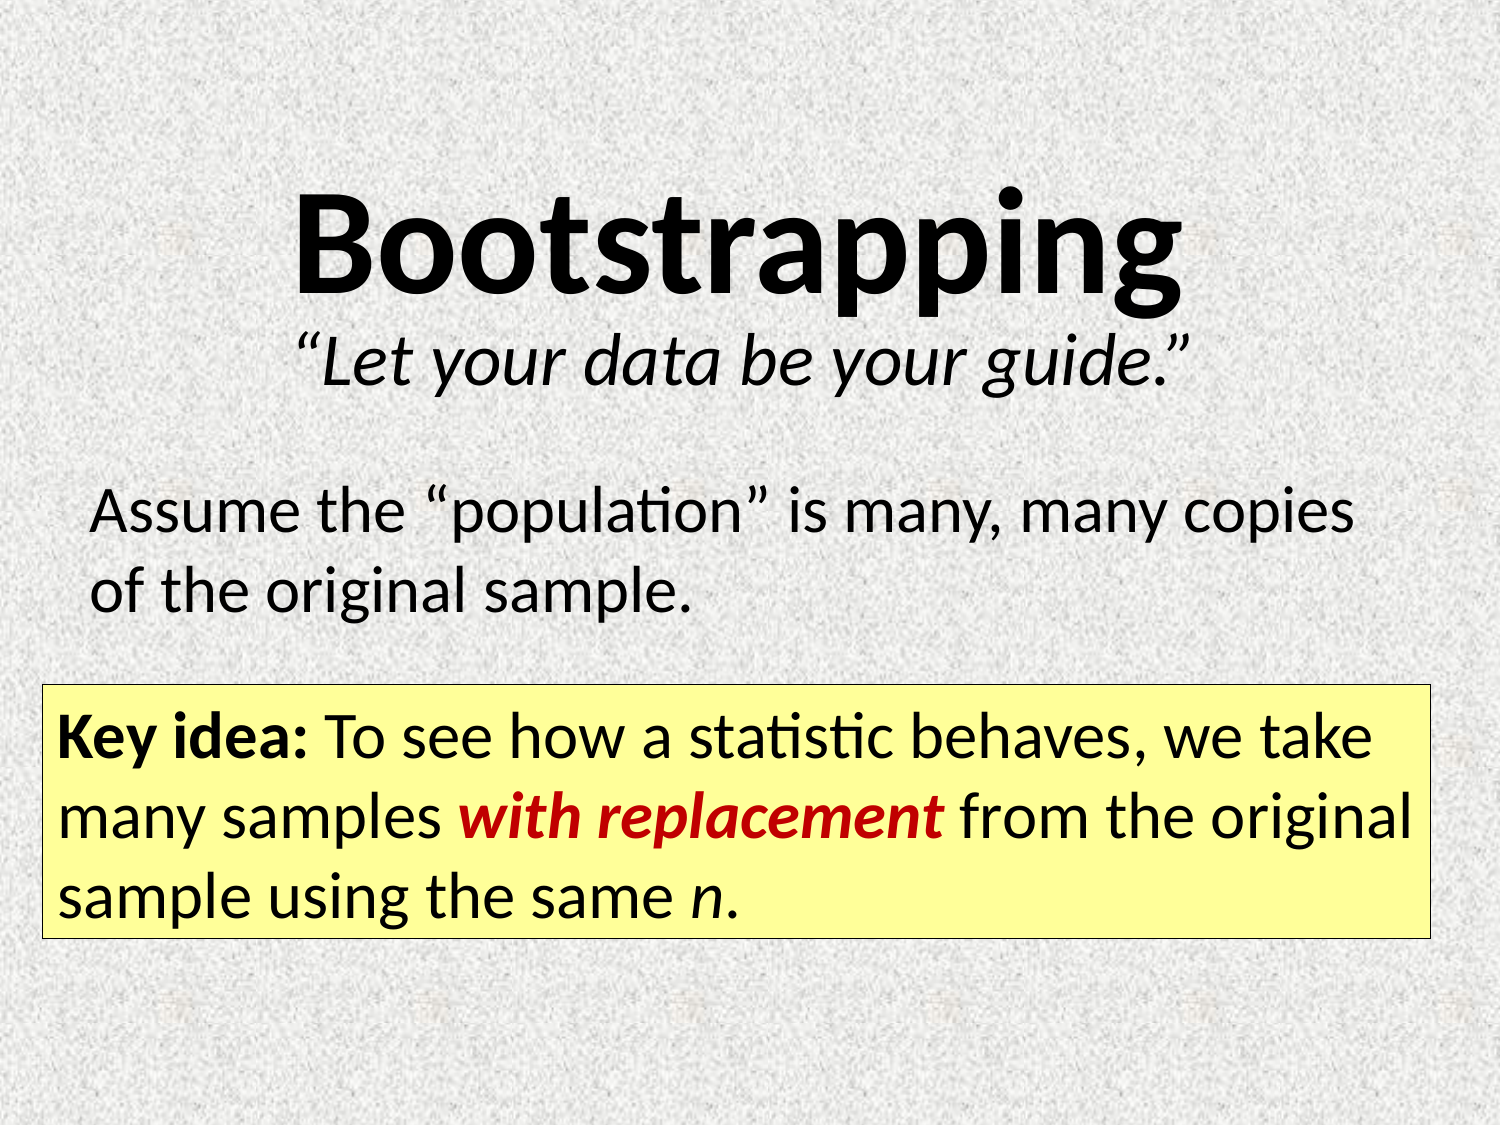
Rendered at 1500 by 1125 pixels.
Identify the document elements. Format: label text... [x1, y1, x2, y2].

text_box Assume the “population” is many, many copies of the original sample. [75, 458, 1375, 633]
picture [0, 0, 1500, 1125]
text_box Key idea: To see how a statistic behaves, we take many samples with replacement from the original sample using the same n. [42, 684, 1431, 939]
title Bootstrapping [99, 112, 1375, 354]
text_box “Let your data be your guide.” [274, 302, 1238, 408]
